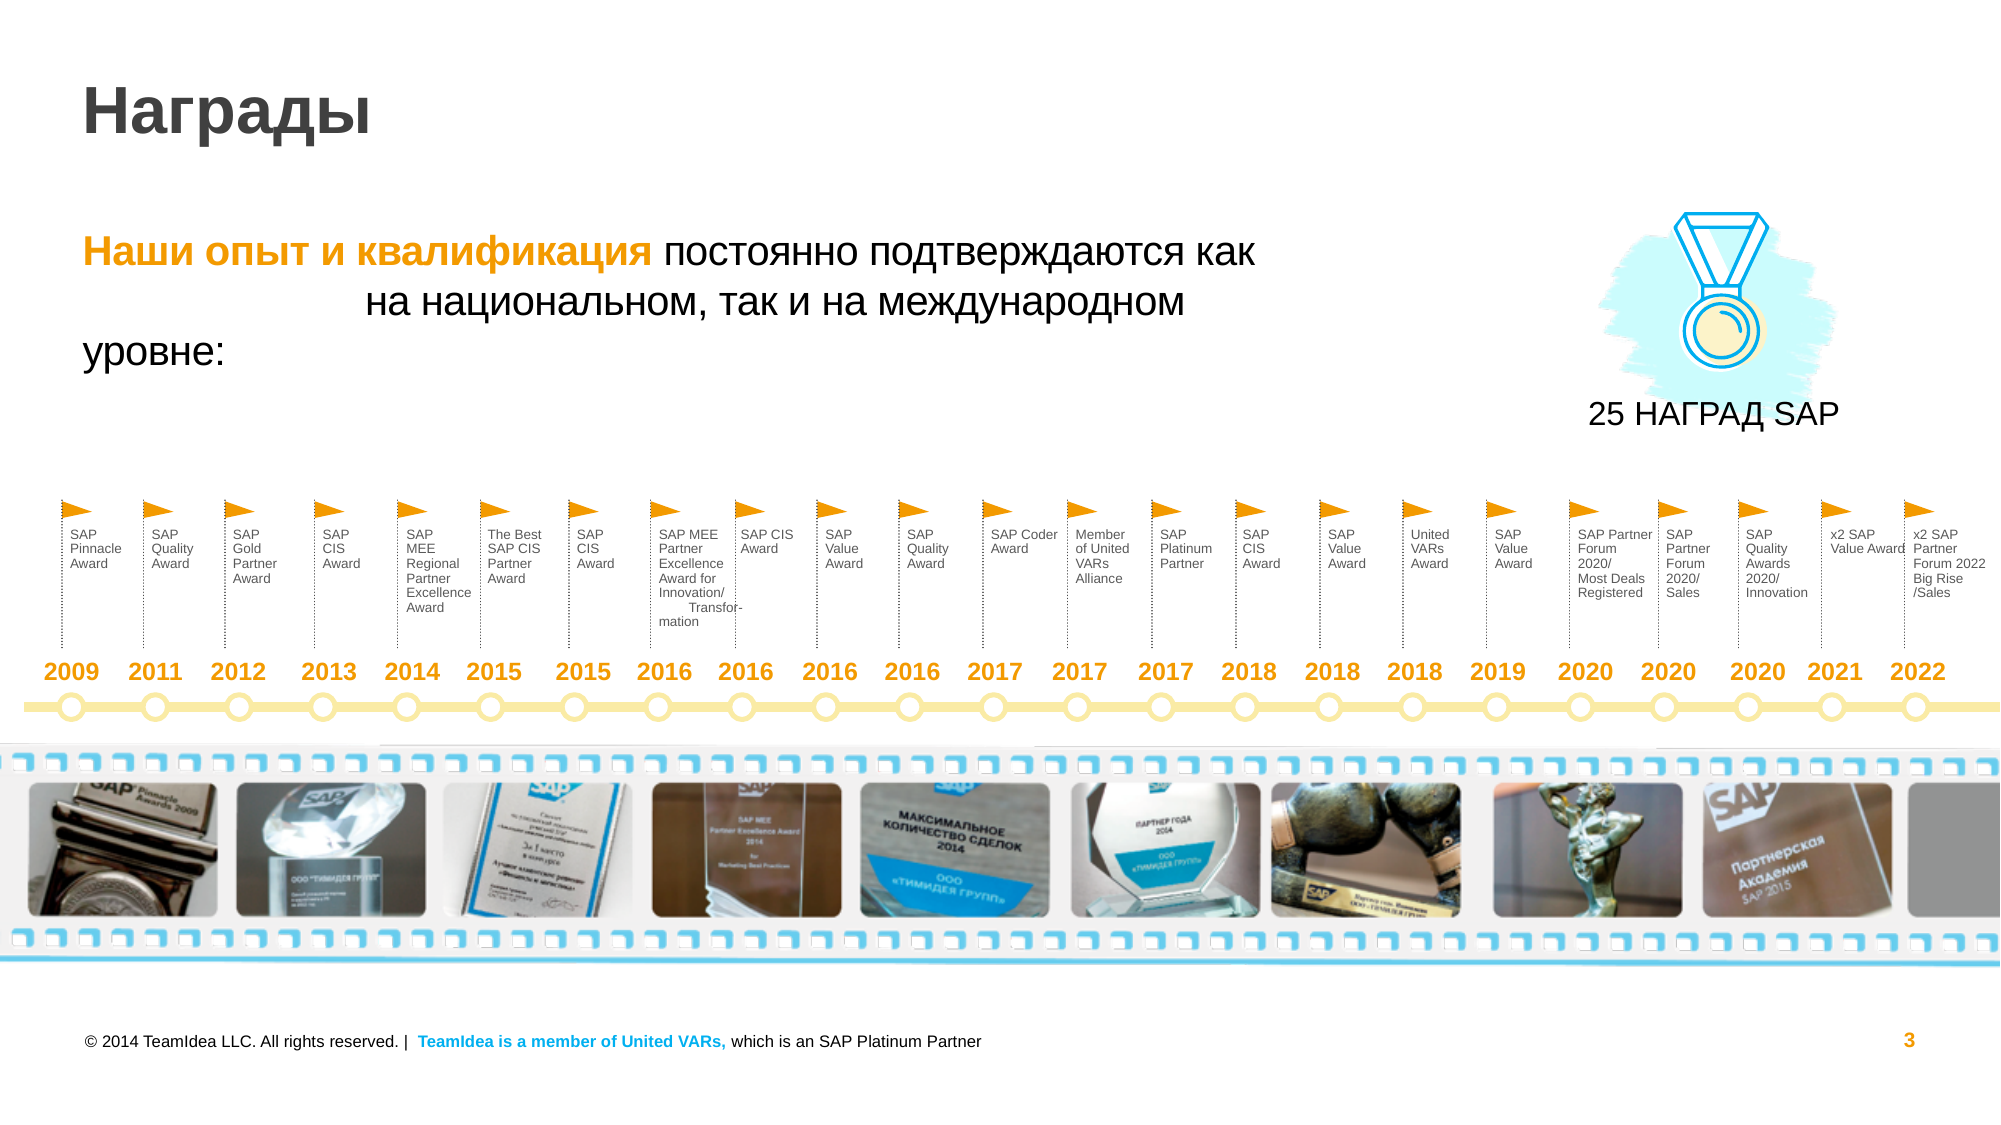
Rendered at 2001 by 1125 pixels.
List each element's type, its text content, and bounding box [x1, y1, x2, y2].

slide_number 3 [1836, 1026, 1916, 1066]
title Награды [82, 76, 1843, 148]
list Наши опыт и квалификация постоянно подтверждаются как на национальном, так и на международном уровне: [82, 223, 1292, 353]
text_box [0, 500, 2000, 1001]
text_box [1552, 208, 1876, 469]
